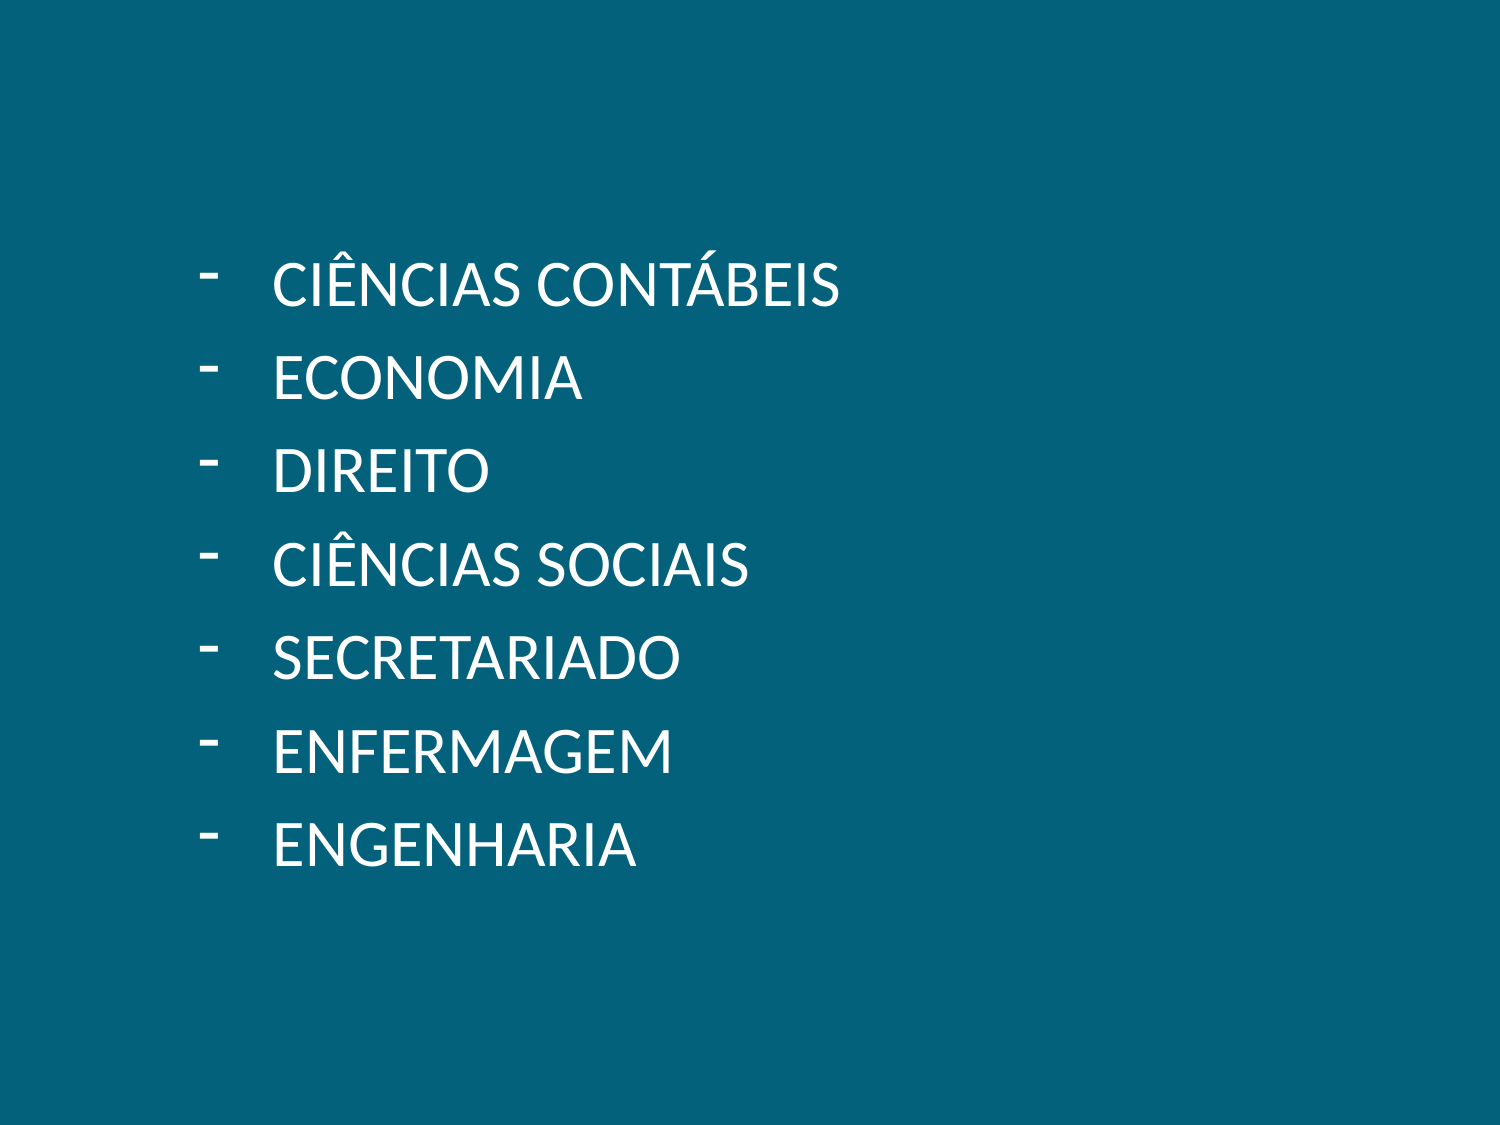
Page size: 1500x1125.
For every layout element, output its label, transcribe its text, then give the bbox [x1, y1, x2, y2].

subtitle CIÊNCIAS CONTÁBEIS ECONOMIA DIREITO CIÊNCIAS SOCIAIS SECRETARIADO ENFERMAGEM ENGENHARIA [183, 231, 1233, 953]
